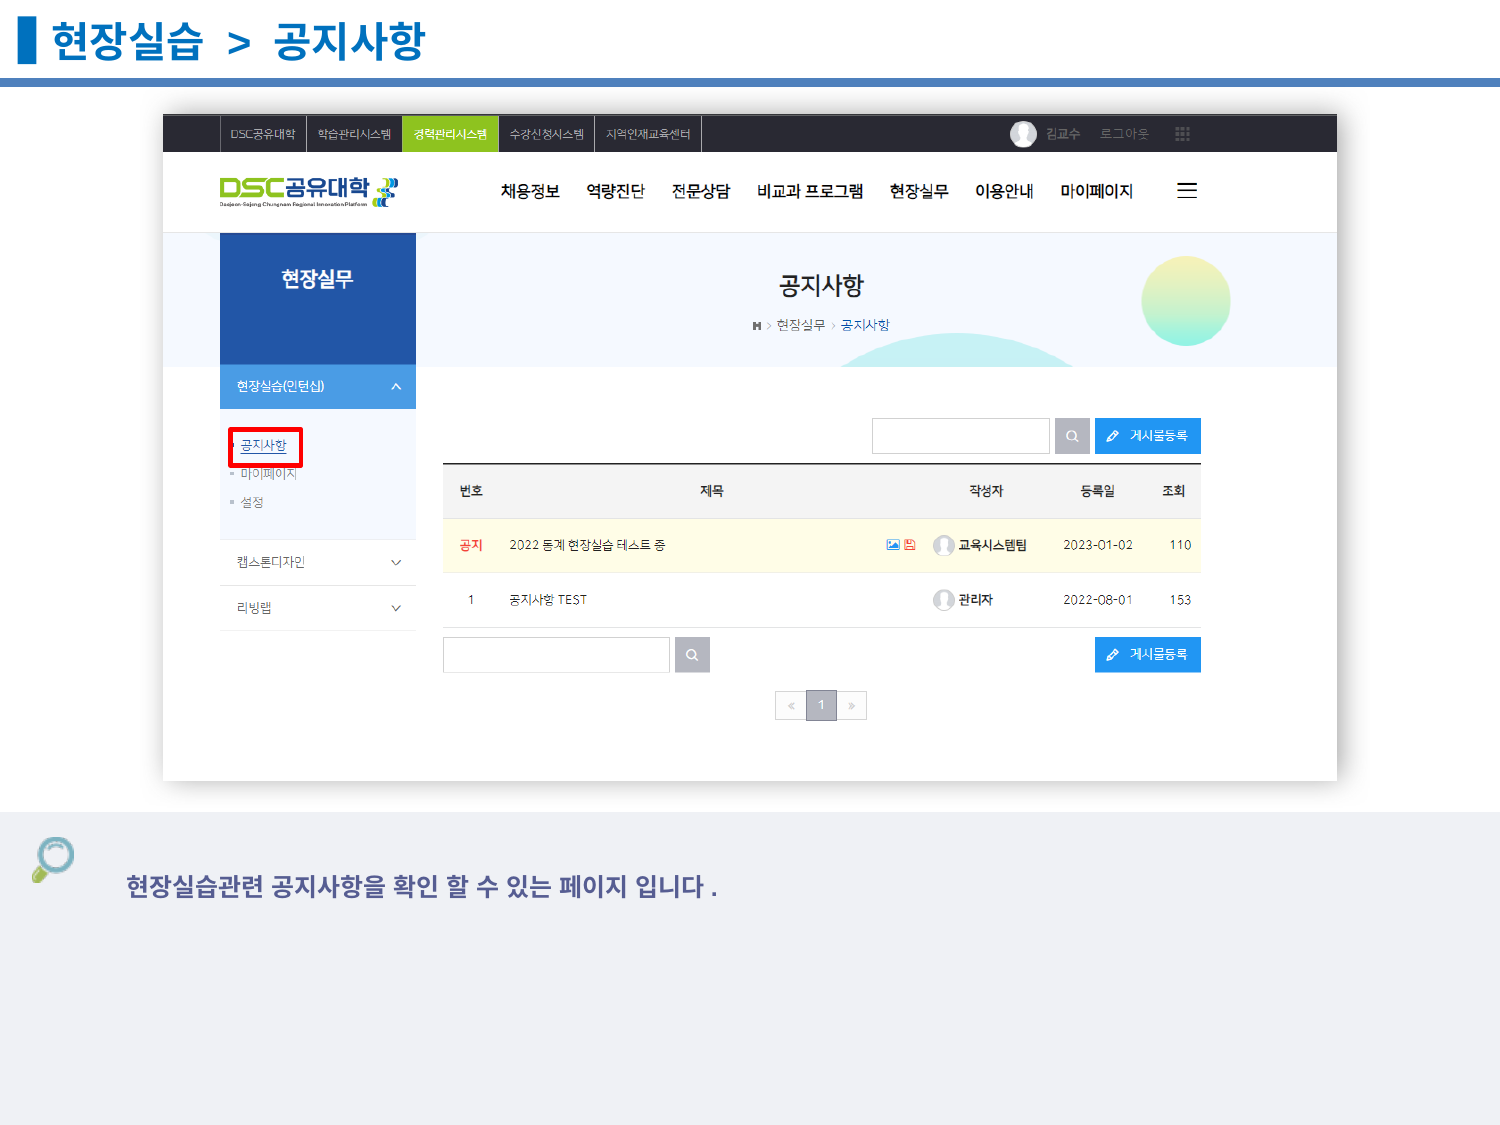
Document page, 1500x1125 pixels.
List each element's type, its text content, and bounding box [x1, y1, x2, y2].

text_box 현장실습 > 공지사항 [36, 12, 1140, 68]
text_box [0, 812, 1500, 1125]
text_box 현장실습관련 공지사항을 확인 할 수 있는 페이지 입니다. [112, 864, 1223, 909]
text_box [16, 14, 36, 66]
picture [163, 114, 1337, 781]
picture [32, 837, 75, 883]
